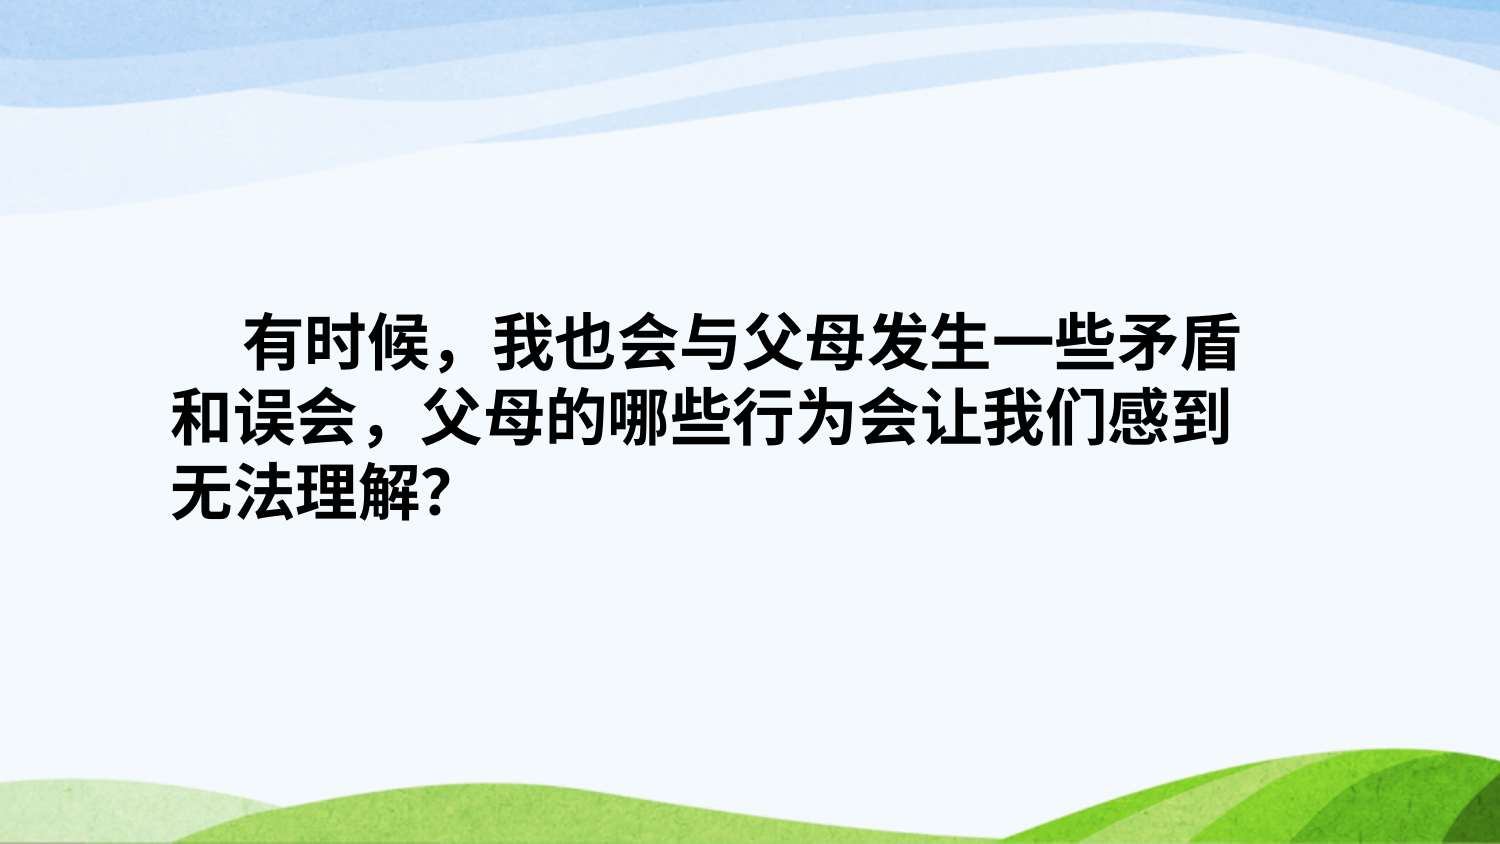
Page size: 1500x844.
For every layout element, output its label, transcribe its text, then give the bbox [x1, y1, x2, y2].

picture [0, 0, 1500, 844]
text_box 有时候，我也会与父母发生一些矛盾和误会，父母的哪些行为会让我们感到无法理解？ [159, 297, 1260, 534]
